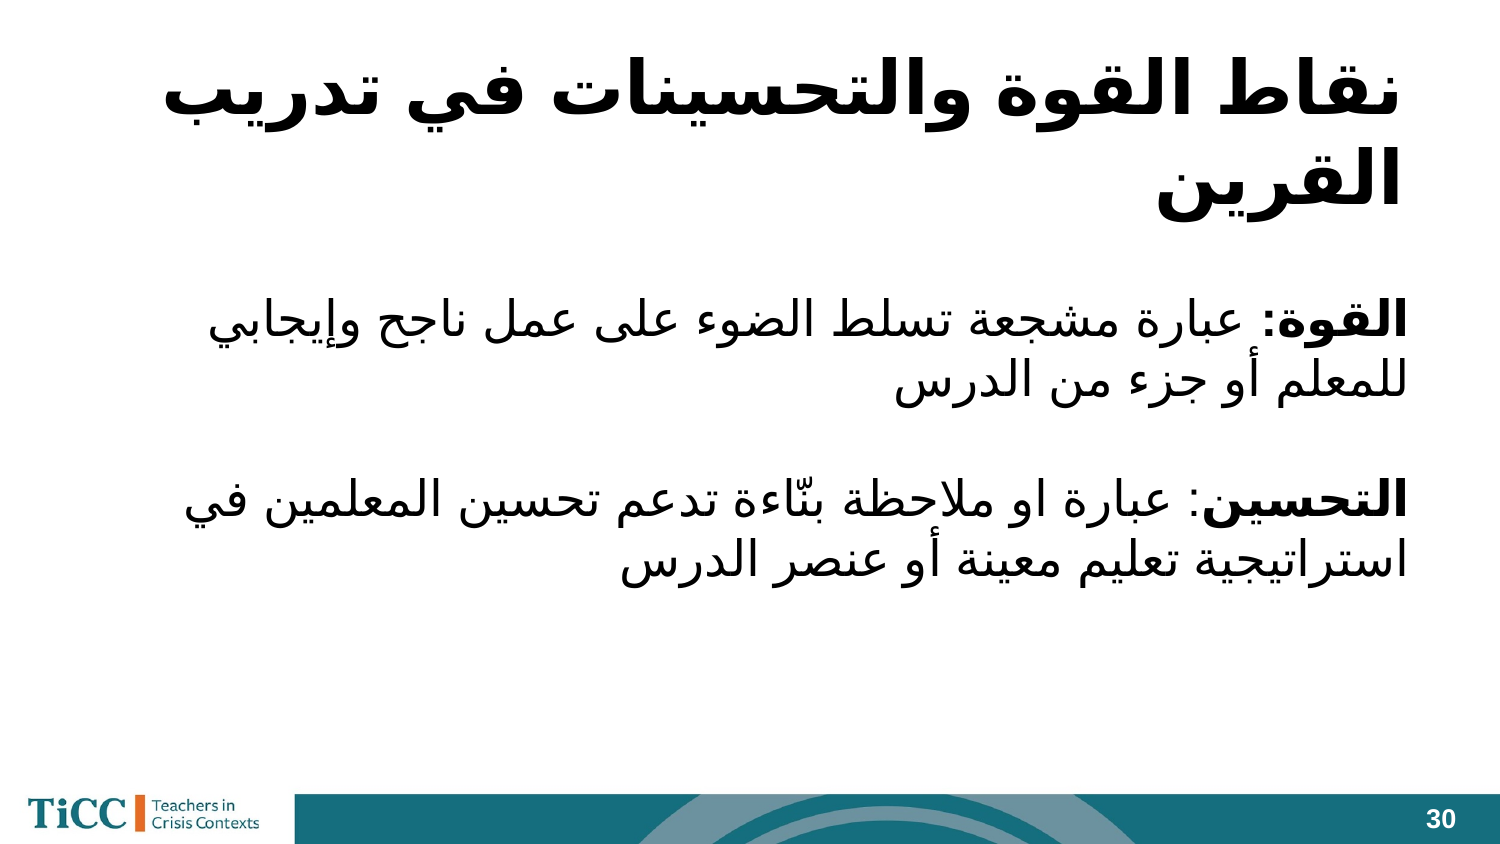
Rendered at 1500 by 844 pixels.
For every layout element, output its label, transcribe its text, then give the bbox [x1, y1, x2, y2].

slide_number ‹#› [1381, 785, 1472, 844]
picture [0, 0, 1500, 844]
list القوة: عبارة مشجعة تسلط الضوء على عمل ناجح وإيجابي للمعلم أو جزء من الدرس التحسين: عبارة او ملاحظة بنّاءة تدعم تحسين المعلمين في استراتيجية تعليم معينة أو عنصر الدرس [75, 271, 1425, 808]
title نقاط القوة والتحسينات في تدريب القرين [69, 47, 1420, 235]
